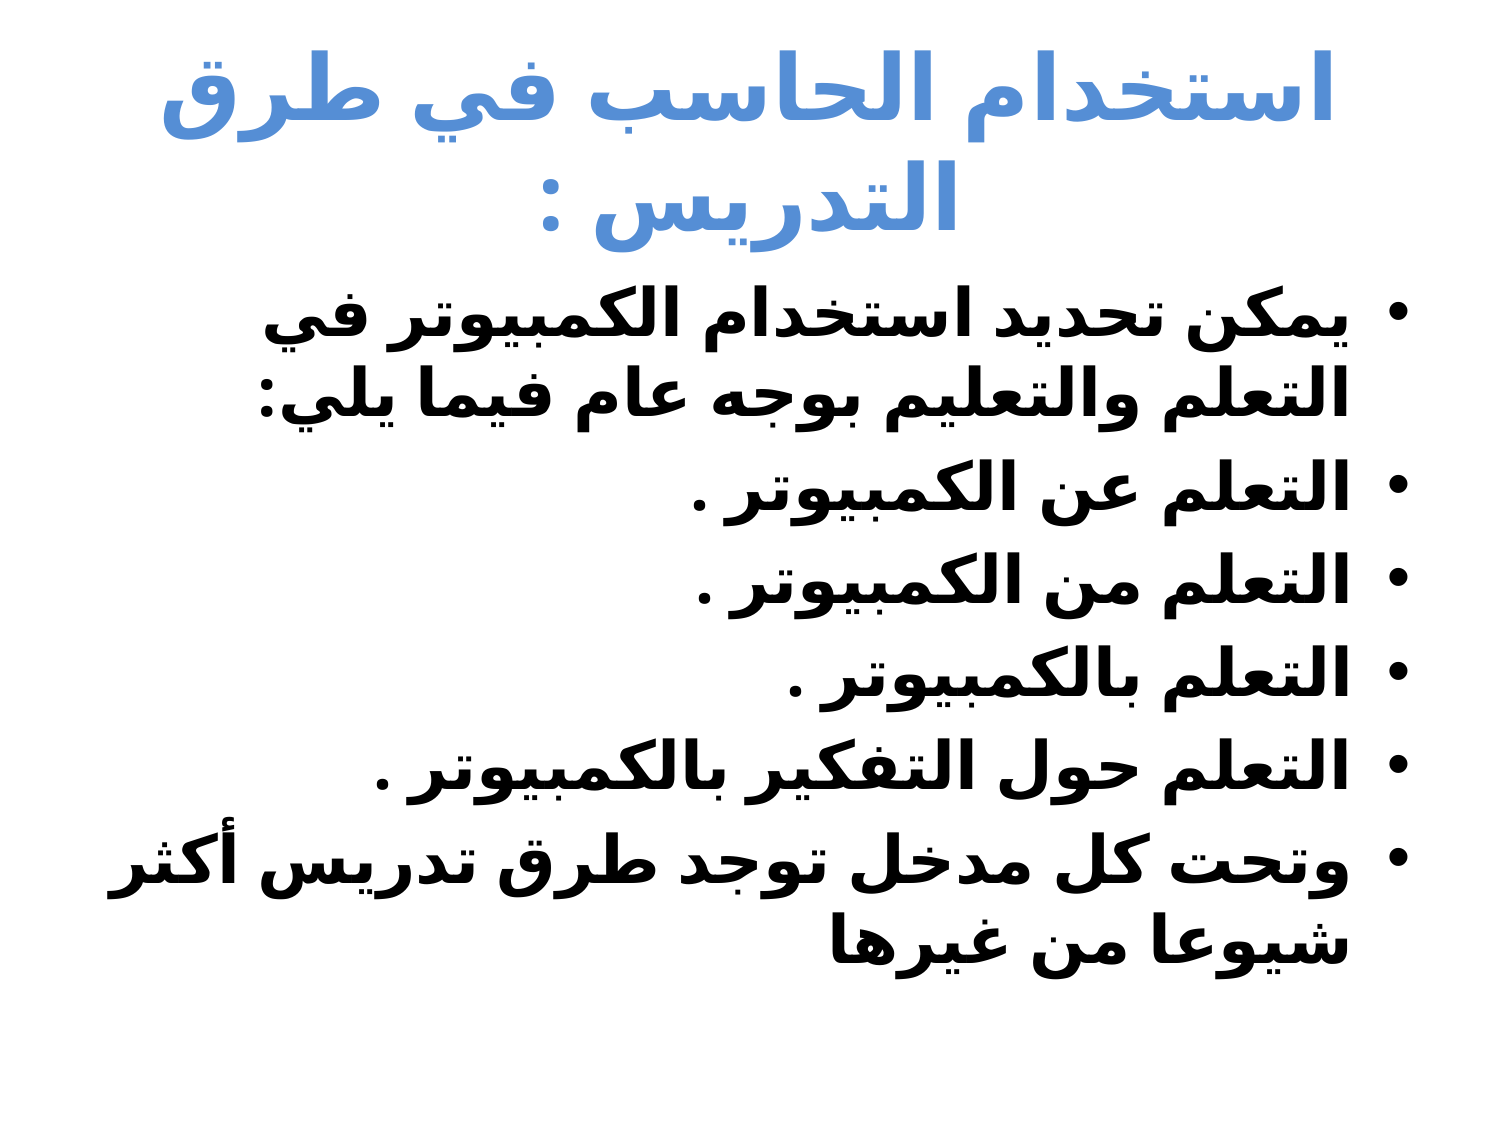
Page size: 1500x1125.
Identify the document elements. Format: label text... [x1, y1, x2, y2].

title استخدام الحاسب في طرق التدريس : [75, 45, 1425, 233]
list يمكن تحديد استخدام الكمبيوتر في التعلم والتعليم بوجه عام فيما يلي: التعلم عن الكمبيوتر . التعلم من الكمبيوتر . التعلم بالكمبيوتر . التعلم حول التفكير بالكمبيوتر . وتحت كل مدخل توجد طرق تدريس أكثر شيوعا من غيرها [75, 262, 1425, 1005]
